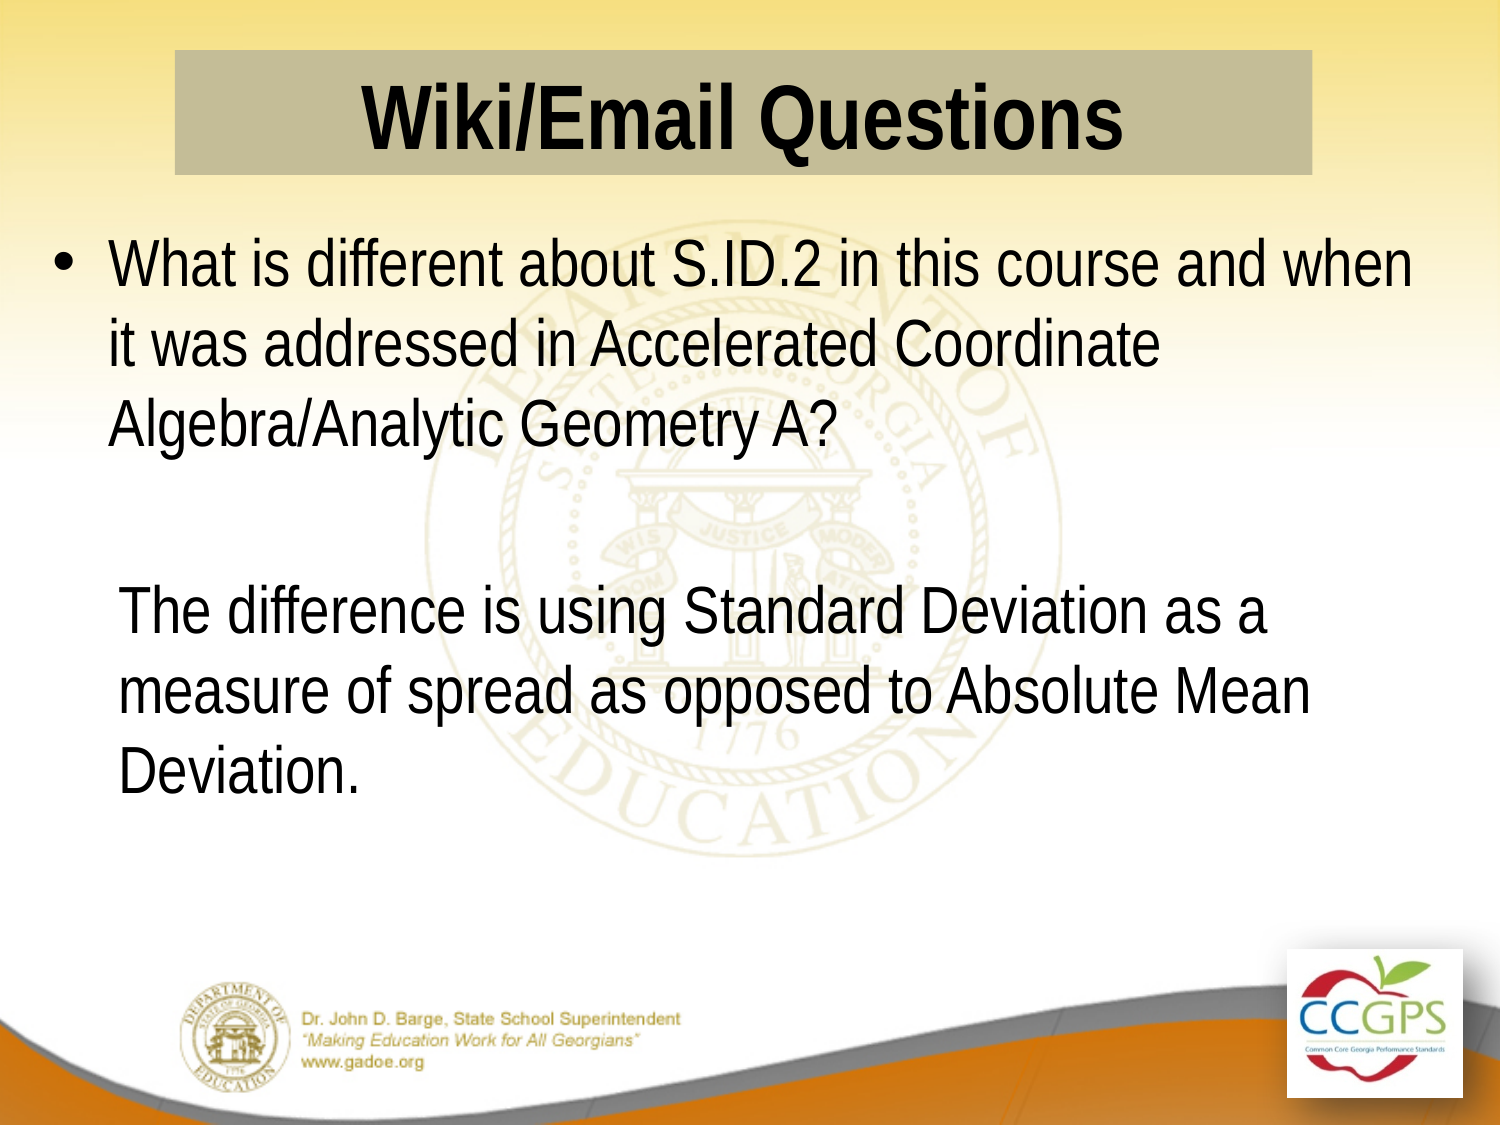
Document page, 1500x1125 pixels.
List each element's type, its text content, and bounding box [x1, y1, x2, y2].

title Wiki/Email Questions [174, 49, 1313, 176]
picture [0, 0, 1500, 1125]
list What is different about S.ID.2 in this course and when it was addressed in Accelerated Coordinate Algebra/Analytic Geometry A? The difference is using Standard Deviation as a measure of spread as opposed to Absolute Mean Deviation. [37, 212, 1463, 1001]
